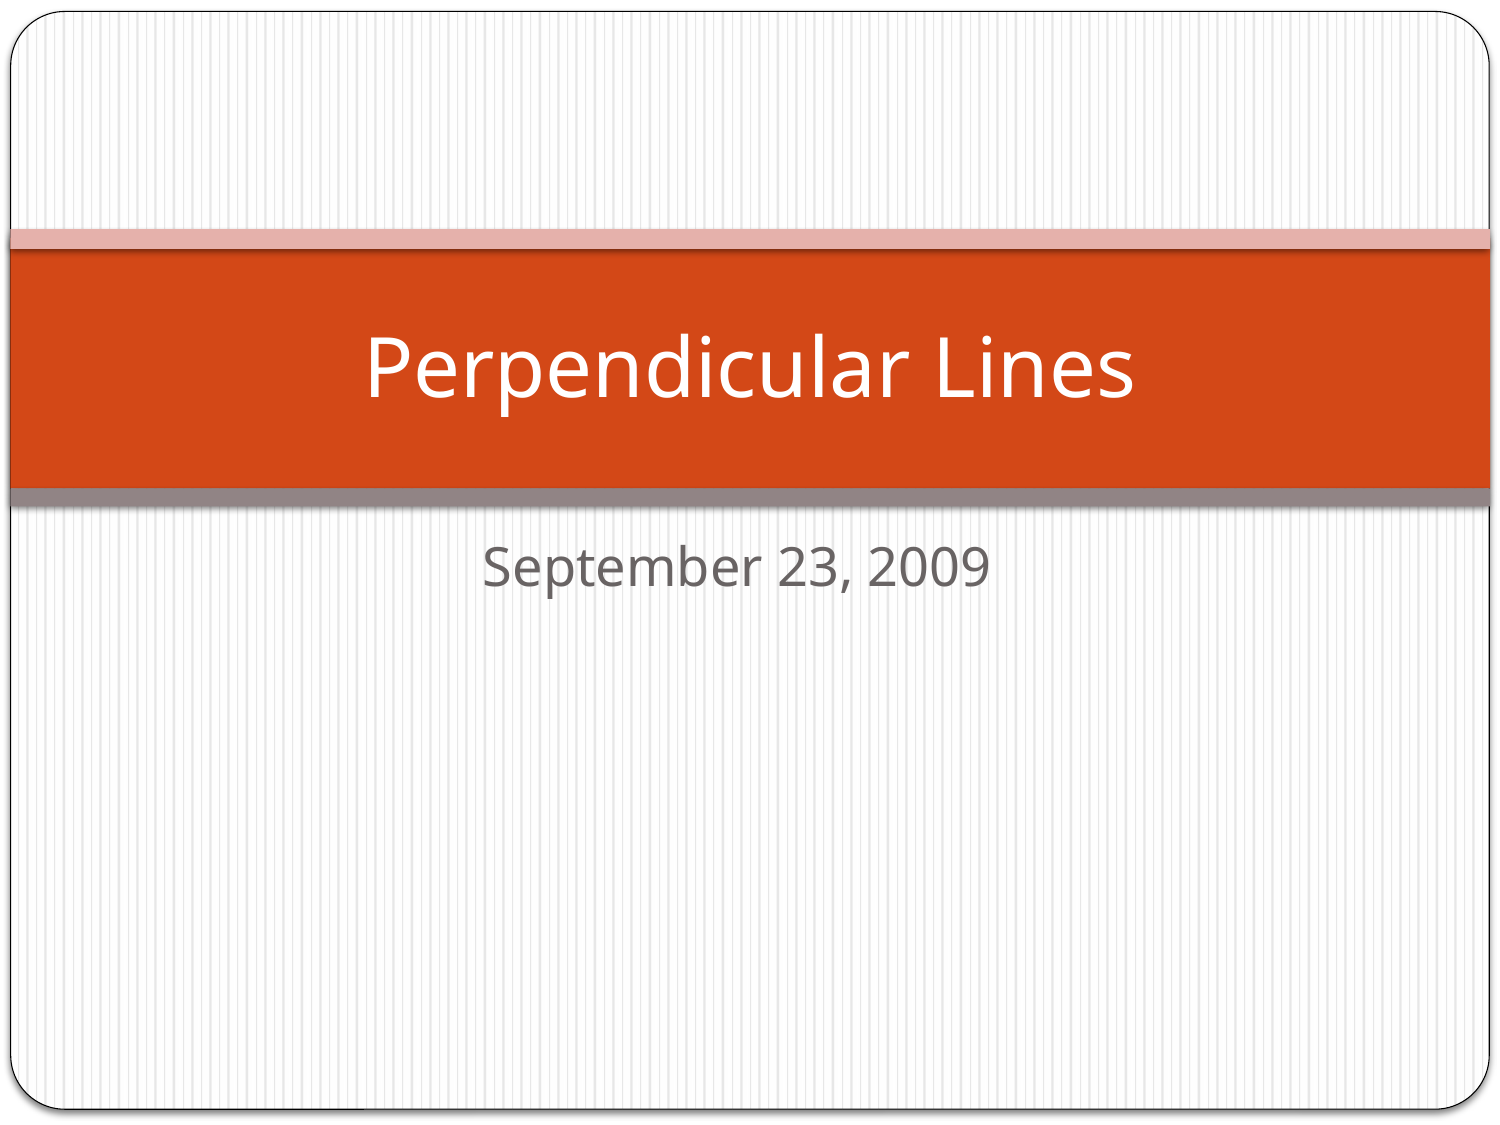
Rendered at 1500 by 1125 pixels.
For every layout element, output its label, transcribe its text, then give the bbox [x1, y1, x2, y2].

subtitle September 23, 2009 [212, 525, 1263, 788]
title Perpendicular Lines [75, 247, 1425, 489]
